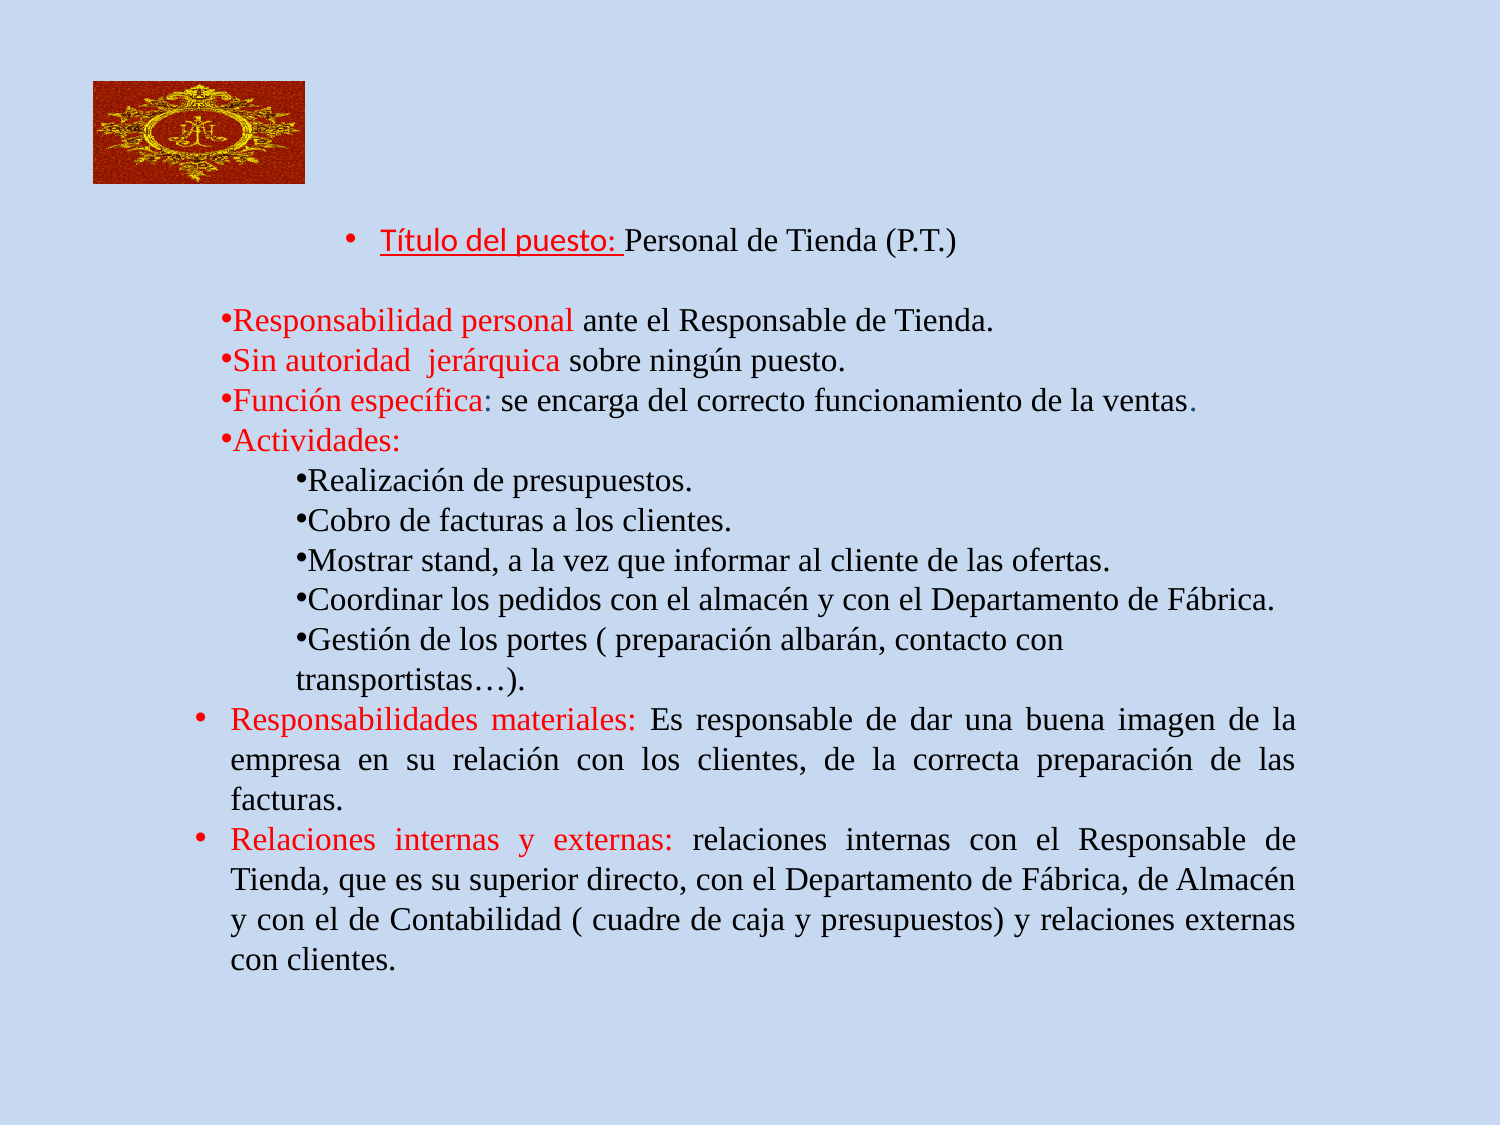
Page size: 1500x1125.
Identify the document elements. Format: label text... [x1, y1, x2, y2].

text_box Título del puesto: Personal de Tienda (P.T.) Responsabilidad personal ante el Responsable de Tienda. Sin autoridad jerárquica sobre ningún puesto. Función específica: se encarga del correcto funcionamiento de la ventas. Actividades: Realización de presupuestos. Cobro de facturas a los clientes. Mostrar stand, a la vez que informar al cliente de las ofertas. Coordinar los pedidos con el almacén y con el Departamento de Fábrica. Gestión de los portes ( preparación albarán, contacto con transportistas…). Responsabilidades materiales: Es responsable de dar una buena imagen de la empresa en su relación con los clientes, de la correcta preparación de las facturas. Relaciones internas y externas: relaciones internas con el Responsable de Tienda, que es su superior directo, con el Departamento de Fábrica, de Almacén y con el de Contabilidad ( cuadre de caja y presupuestos) y relaciones externas con clientes. [140, 210, 1313, 985]
picture [93, 81, 305, 184]
